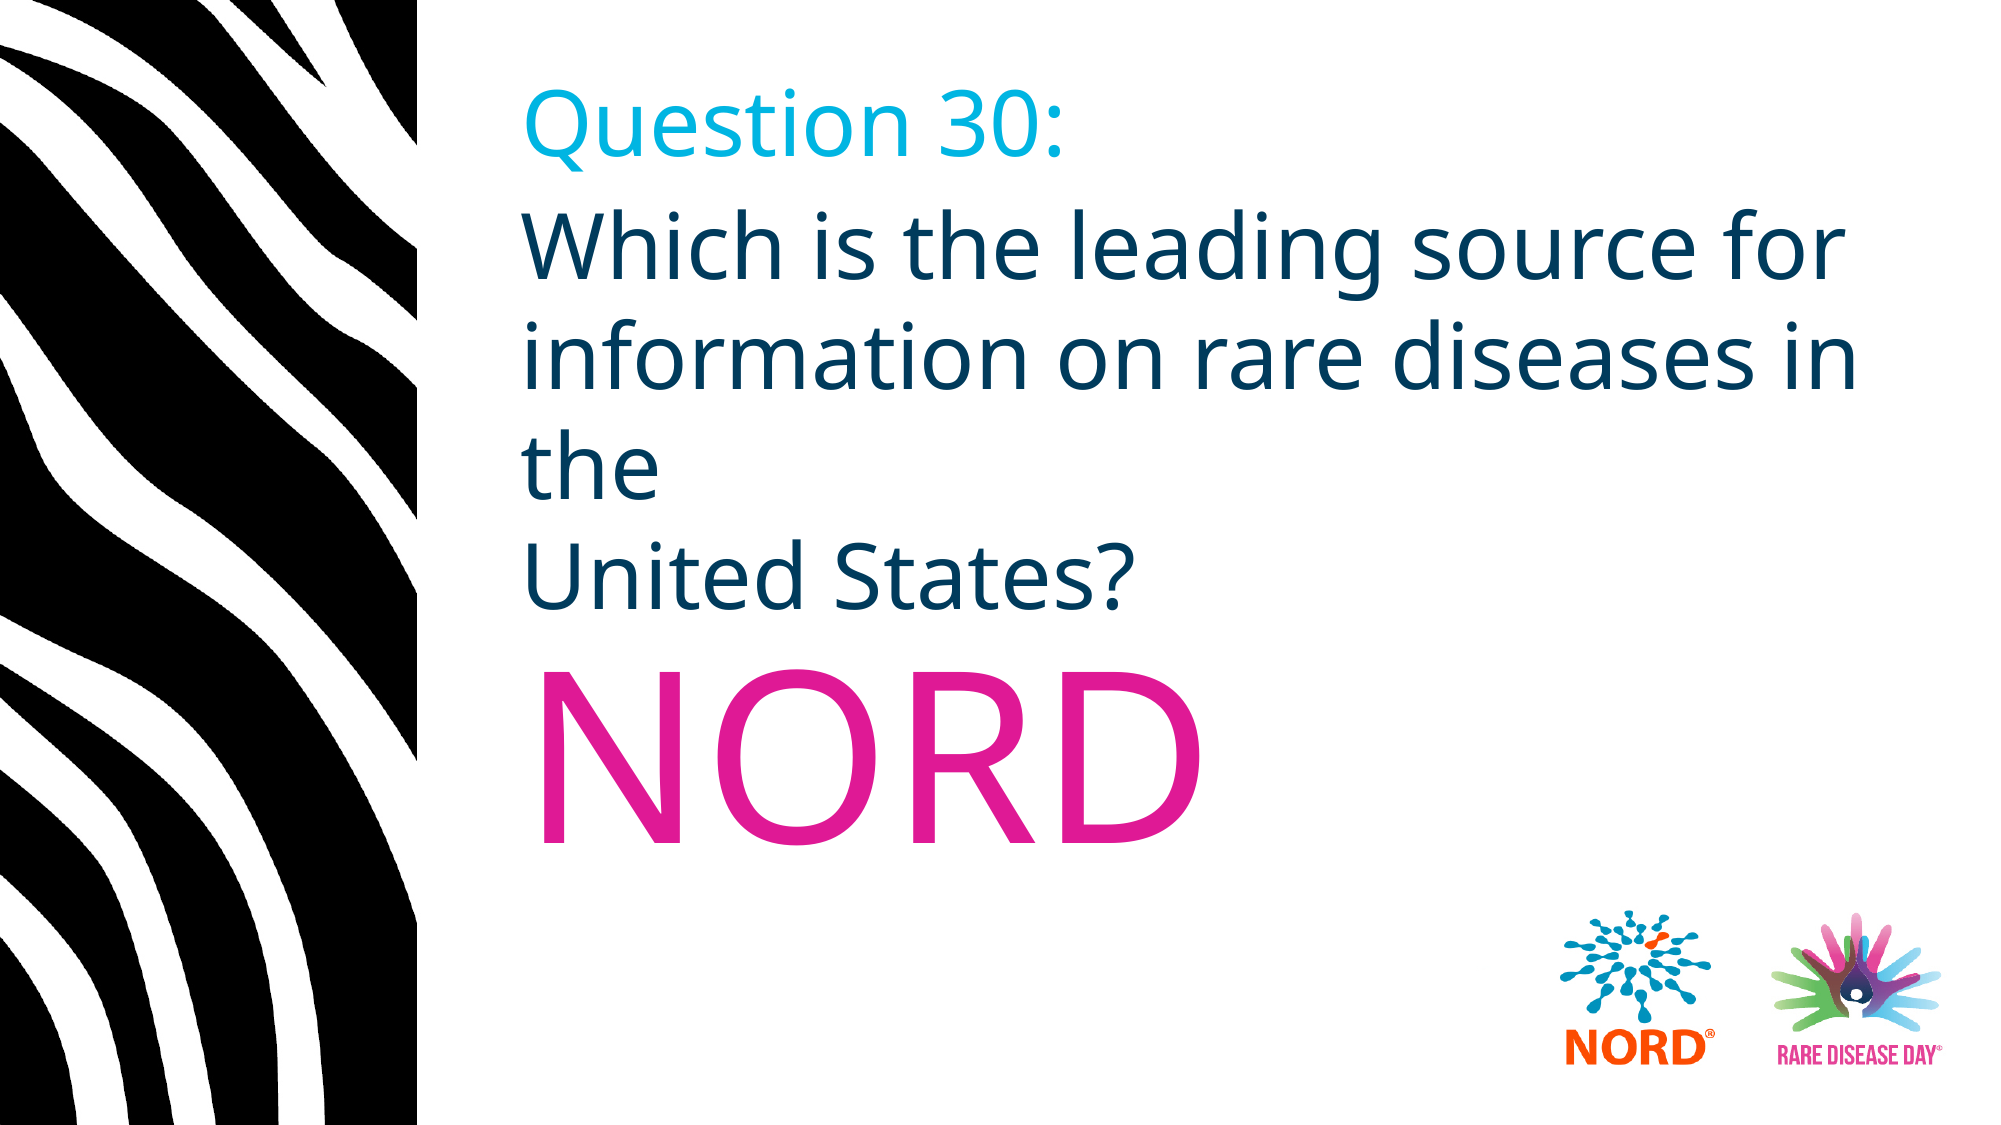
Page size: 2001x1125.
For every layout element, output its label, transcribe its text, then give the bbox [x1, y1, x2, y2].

text_box Which is the leading source for information on rare diseases in the United States? [505, 180, 1957, 635]
text_box NORD [505, 649, 1975, 847]
picture [0, 0, 2001, 1125]
title Question 30: [506, 75, 1863, 180]
